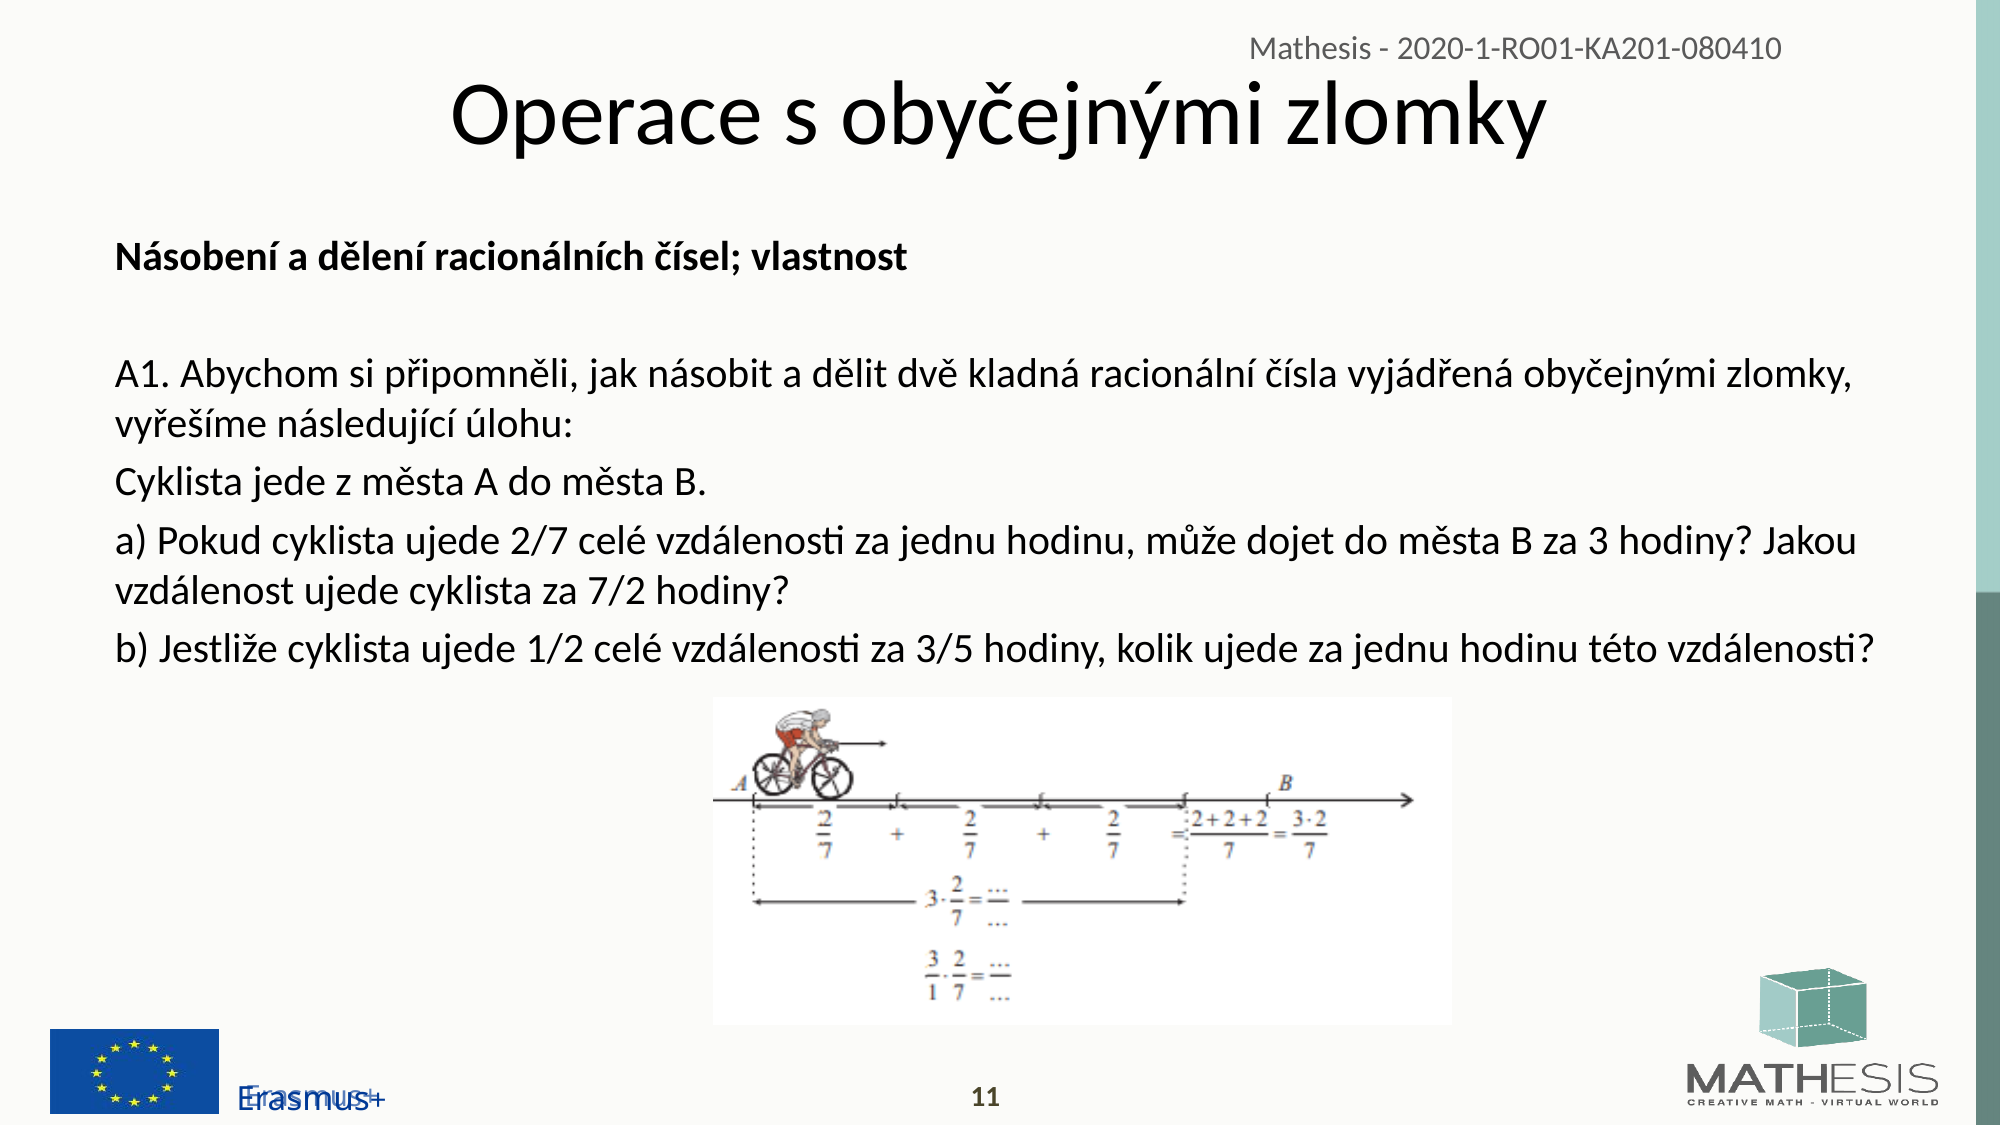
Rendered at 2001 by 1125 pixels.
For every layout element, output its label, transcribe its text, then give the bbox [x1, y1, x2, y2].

list Násobení a dělení racionálních čísel; vlastnost A1. Abychom si připomněli, jak násobit a dělit dvě kladná racionální čísla vyjádřená obyčejnými zlomky, vyřešíme následující úlohu: Cyklista jede z města A do města B. a) Pokud cyklista ujede 2/7 celé vzdálenosti za jednu hodinu, může dojet do města B za 3 hodiny? Jakou vzdálenost ujede cyklista za 7/2 hodiny? b) Jestliže cyklista ujede 1/2 celé vzdálenosti za 3/5 hodiny, kolik ujede za jednu hodinu této vzdálenosti? [99, 221, 1900, 965]
title Operace s obyčejnými zlomky [99, 45, 1900, 221]
picture [50, 1029, 219, 1114]
picture [713, 697, 1452, 1025]
